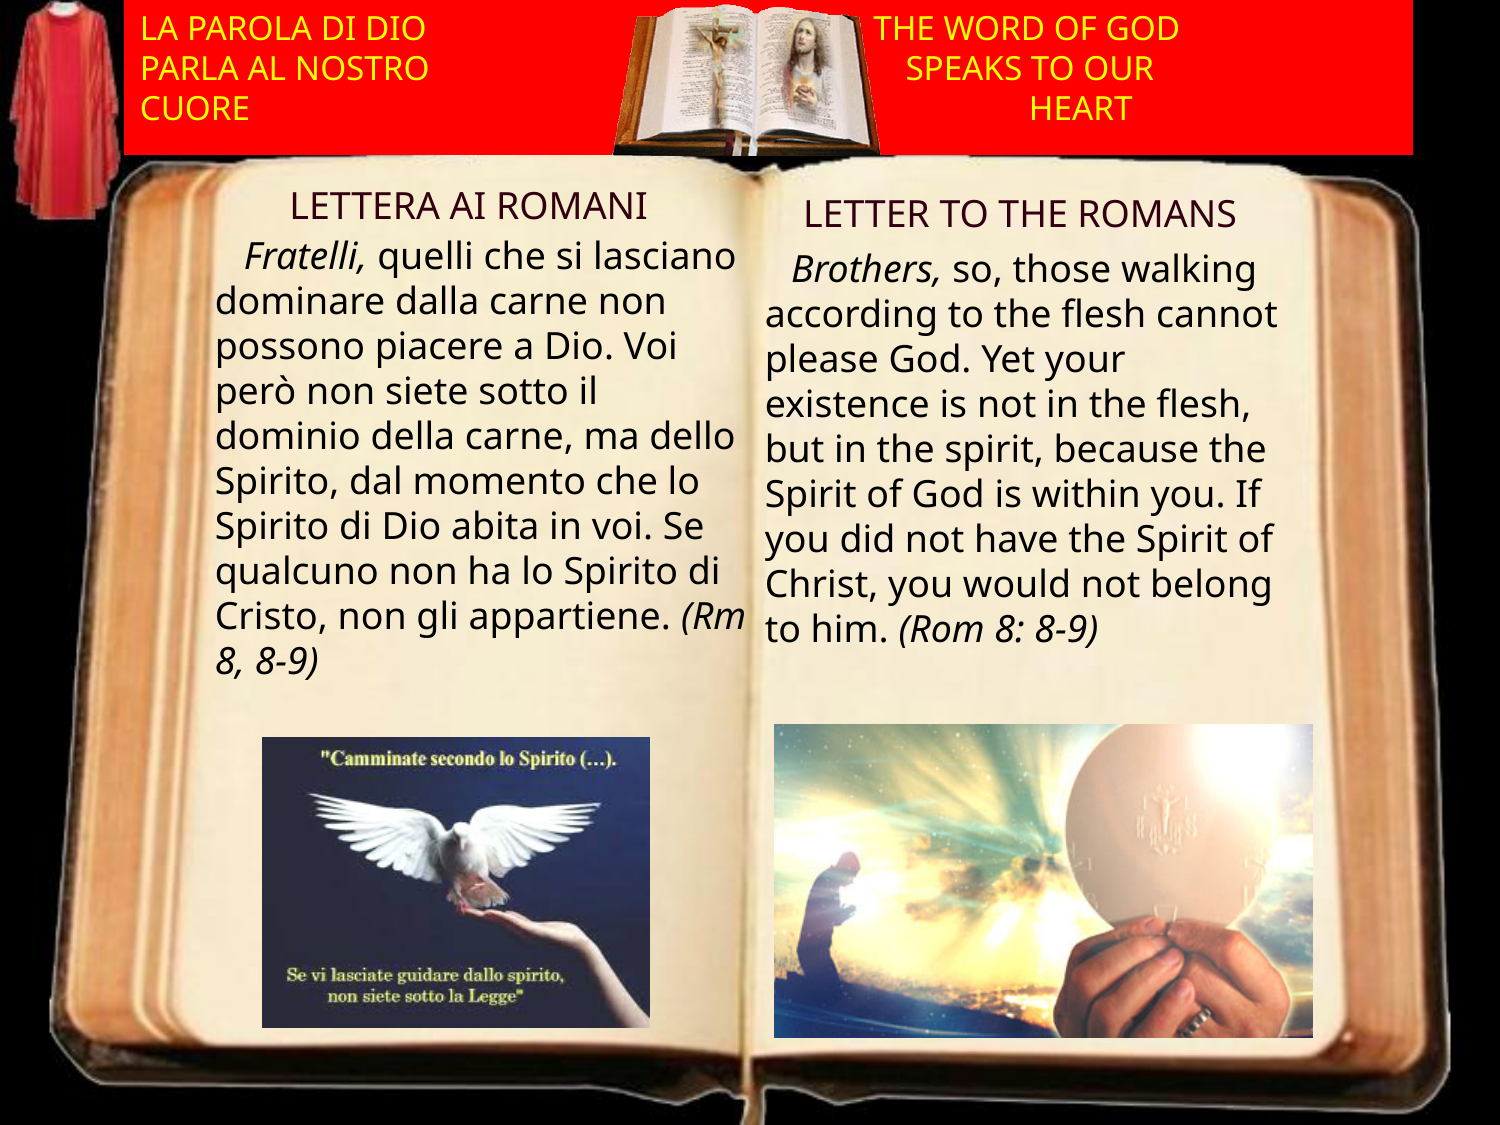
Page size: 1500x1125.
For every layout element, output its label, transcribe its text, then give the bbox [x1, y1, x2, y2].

text_box Fratelli, quelli che si lasciano dominare dalla carne non possono piacere a Dio. Voi però non siete sotto il dominio della carne, ma dello Spirito, dal momento che lo Spirito di Dio abita in voi. Se qualcuno non ha lo Spirito di Cristo, non gli appartiene. (Rm 8, 8-9) [200, 224, 763, 690]
text_box LA PAROLA DI DIO THE WORD OF GOD PARLA AL NOSTRO SPEAKS TO OUR CUORE HEART [888, 0, 1413, 155]
text_box LA PAROLA DI DIO THE WORD OF GOD PARLA AL NOSTRO SPEAKS TO OUR CUORE HEART [124, 0, 612, 155]
title LETTER TO THE ROMANS [737, 174, 1313, 237]
text_box Brothers, so, those walking according to the flesh cannot please God. Yet your existence is not in the flesh, but in the spirit, because the Spirit of God is within you. If you did not have the Spirit of Christ, you would not belong to him. (Rom 8: 8-9) [750, 237, 1313, 658]
picture [0, 0, 1500, 1125]
text_box LETTERA AI ROMANI [212, 174, 725, 224]
